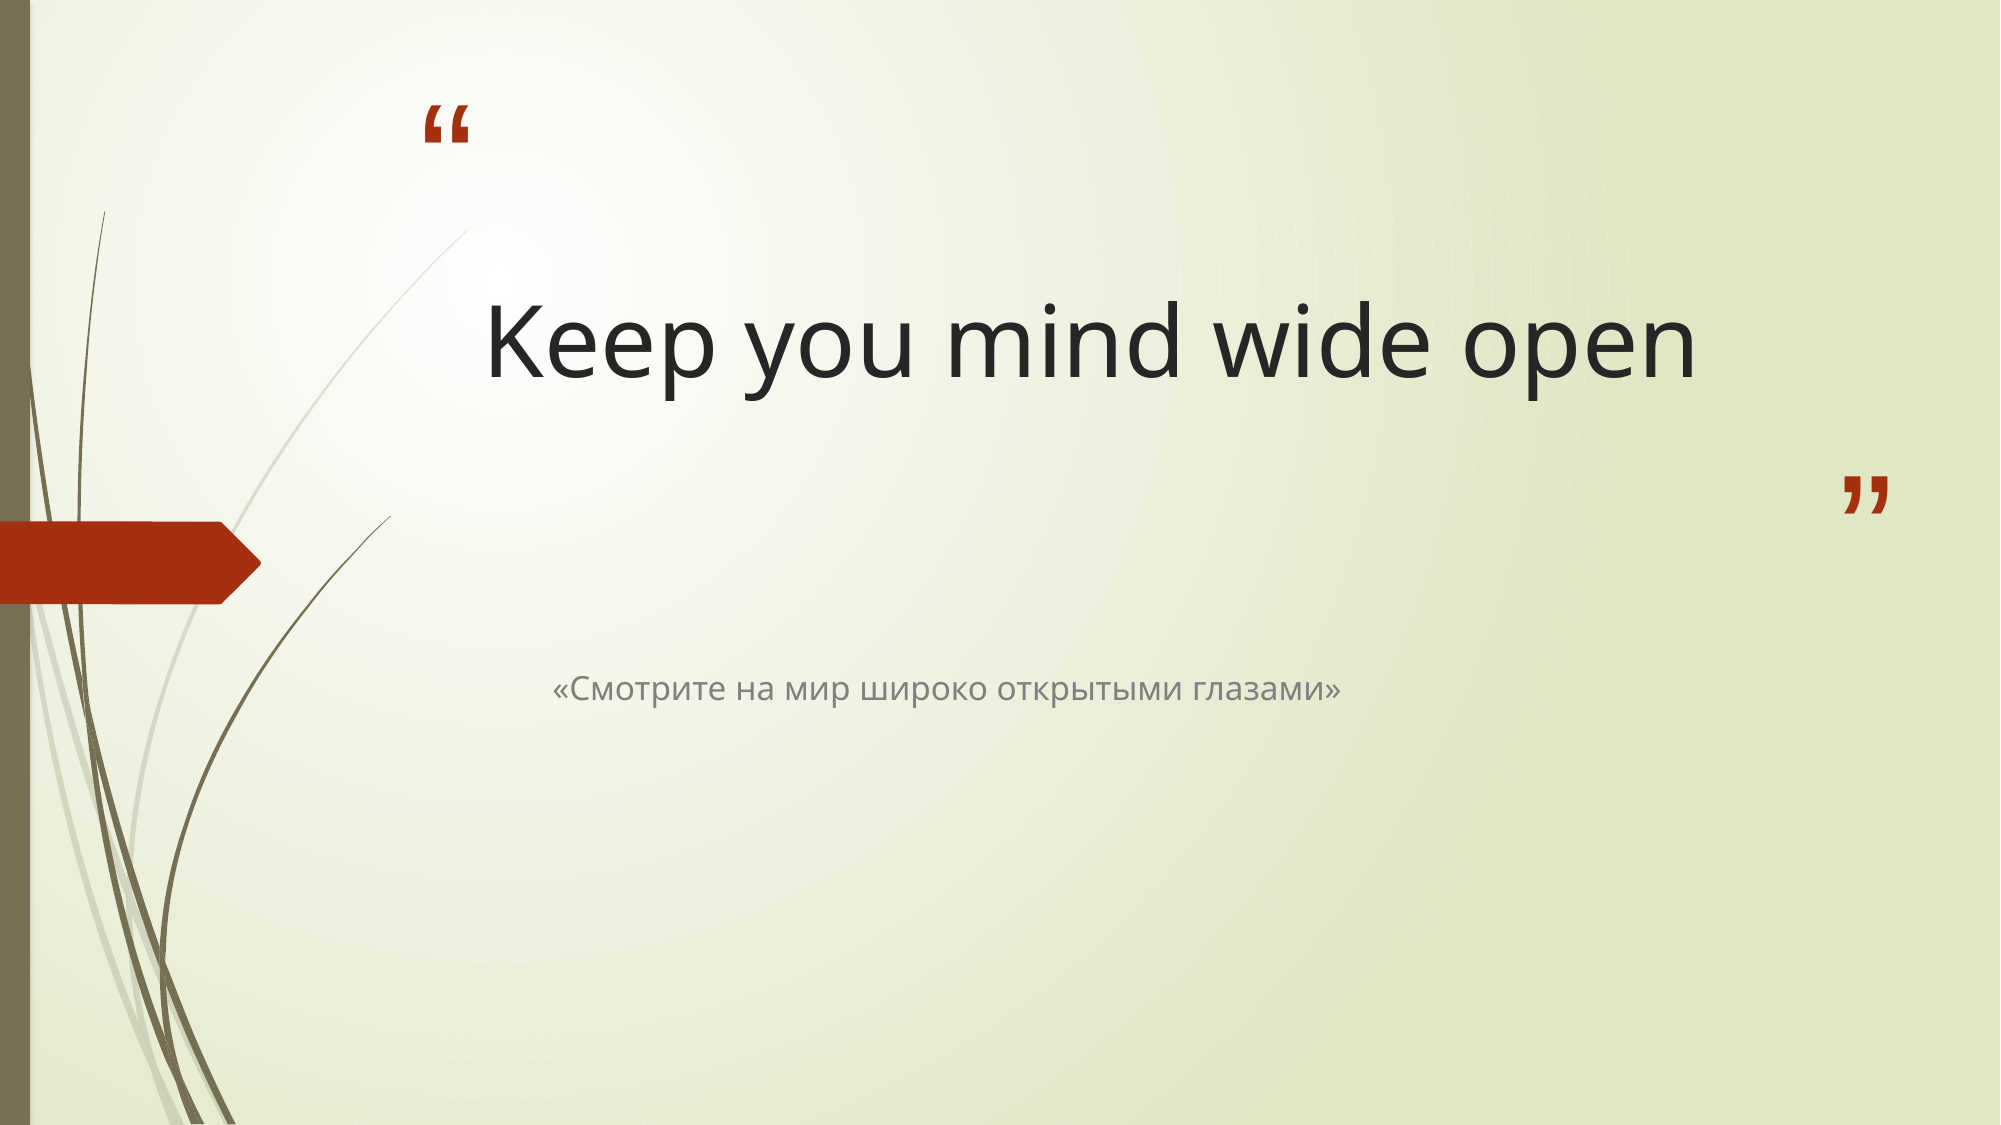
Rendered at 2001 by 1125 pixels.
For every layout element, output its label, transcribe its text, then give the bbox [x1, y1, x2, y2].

title Keep you mind wide open [467, 99, 1845, 575]
list «Смотрите на мир широко открытыми глазами» [537, 575, 1774, 800]
